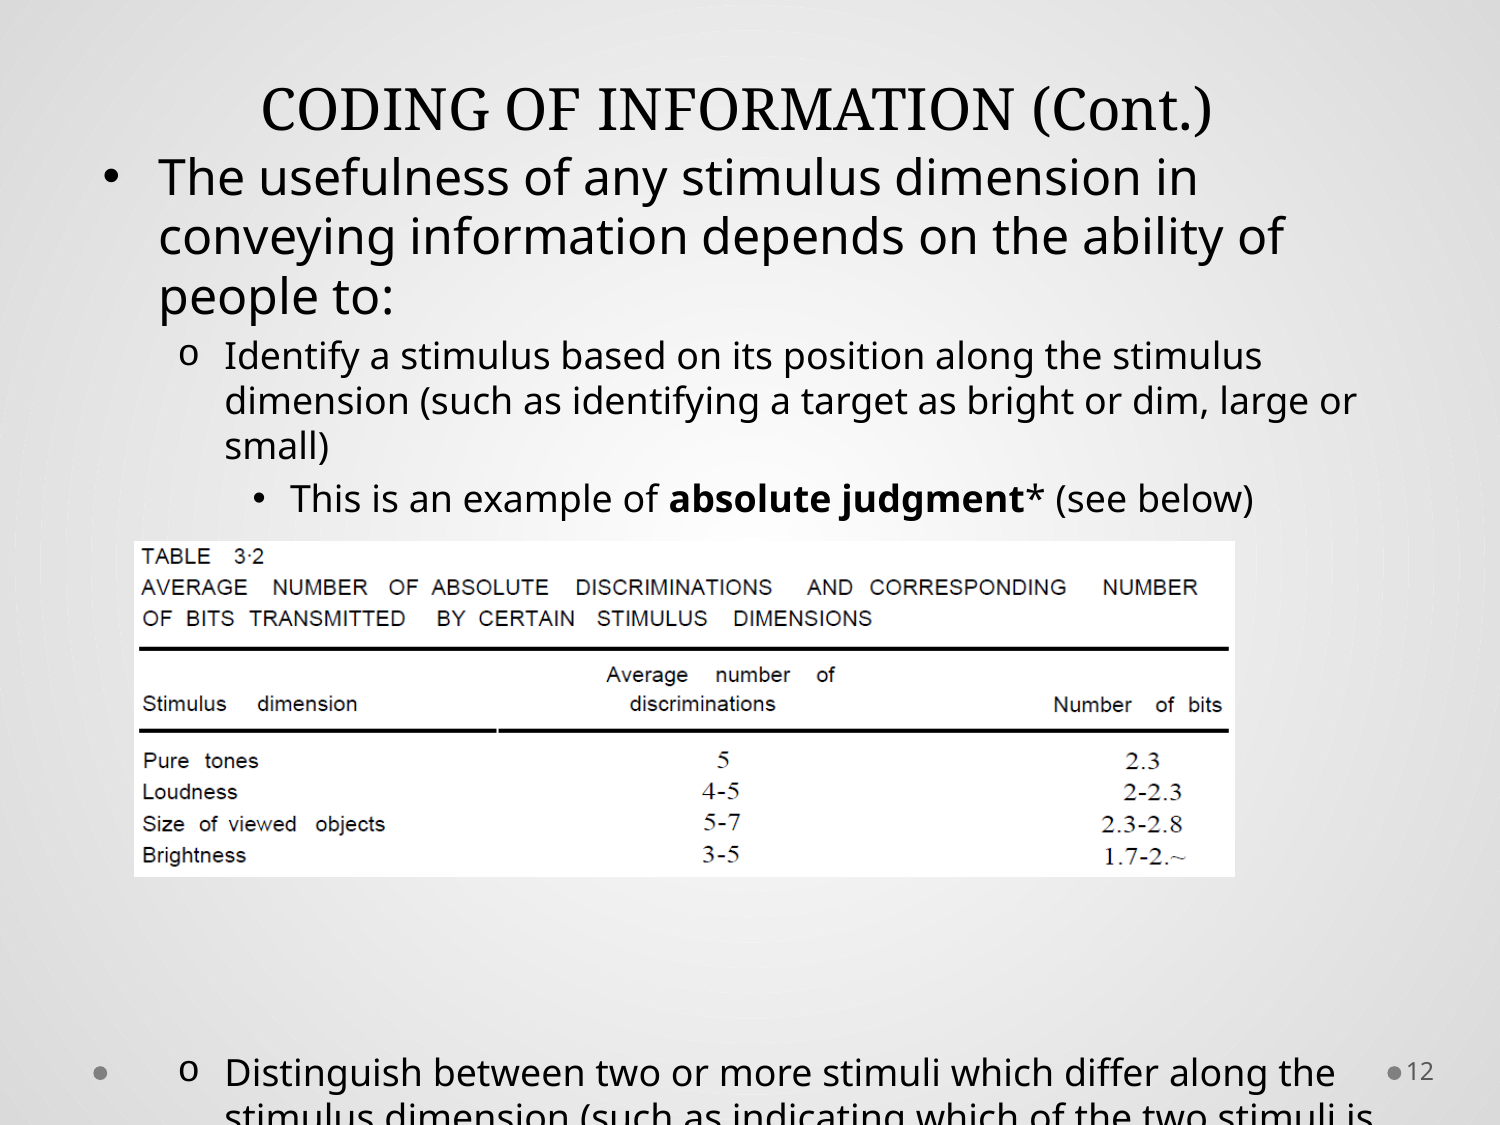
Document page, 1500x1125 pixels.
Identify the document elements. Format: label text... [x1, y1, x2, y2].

title CODING OF INFORMATION (Cont.) [62, 50, 1413, 150]
slide_number 12 [1401, 1042, 1494, 1103]
list The usefulness of any stimulus dimension in conveying information depends on the ability of people to: Identify a stimulus based on its position along the stimulus dimension (such as identifying a target as bright or dim, large or small) This is an example of absolute judgment* (see below) Distinguish between two or more stimuli which differ along the stimulus dimension (such as indicating which of the two stimuli is brighter or larger) This is an example of relative judgment* [87, 137, 1438, 1113]
picture [134, 541, 1236, 877]
